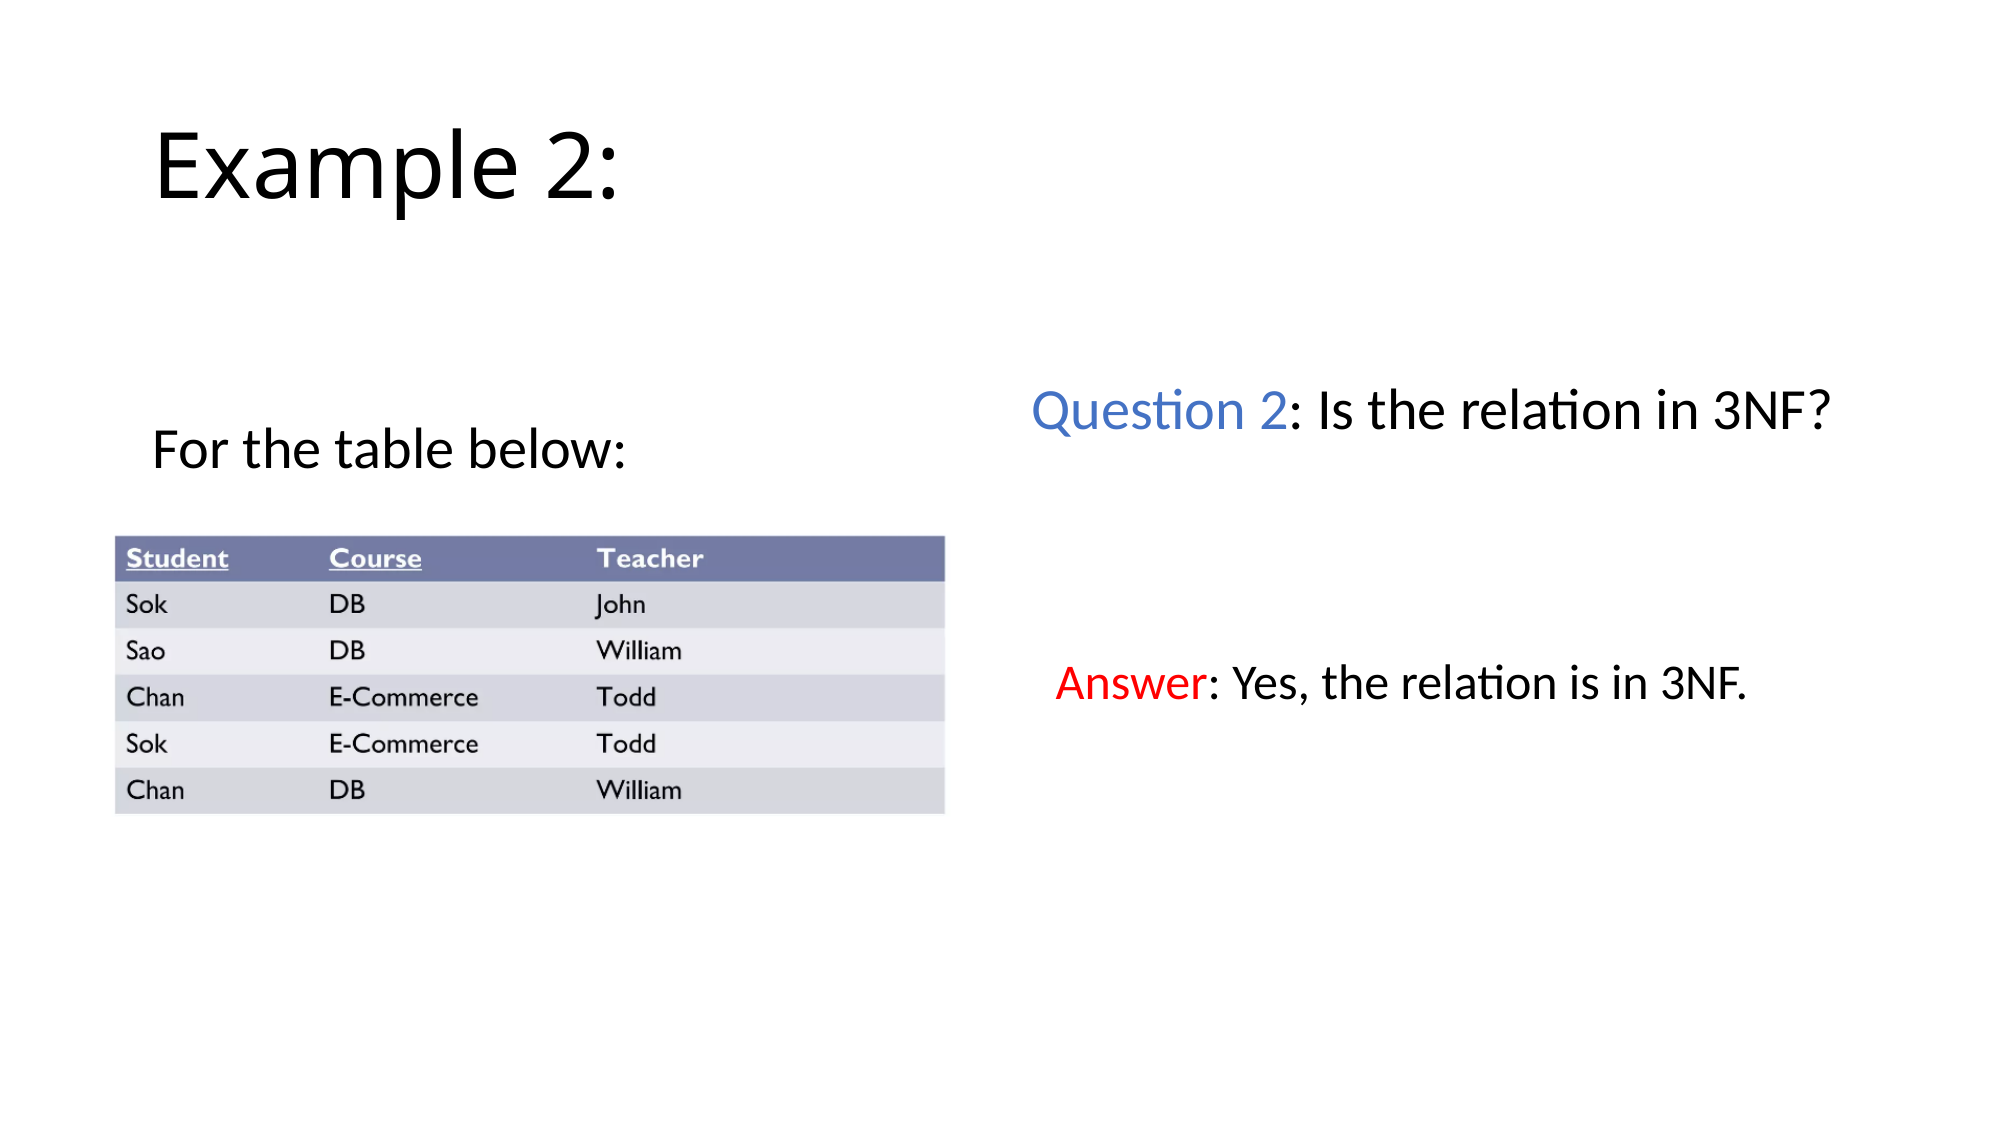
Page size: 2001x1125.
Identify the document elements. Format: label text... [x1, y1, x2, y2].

title Example 2: [137, 59, 1863, 278]
list Question 2: Is the relation in 3NF? [1016, 371, 1867, 650]
list For the table below: [137, 410, 984, 1016]
picture [109, 530, 960, 817]
text_box Answer: Yes, the relation is in 3NF. [1040, 649, 1891, 928]
